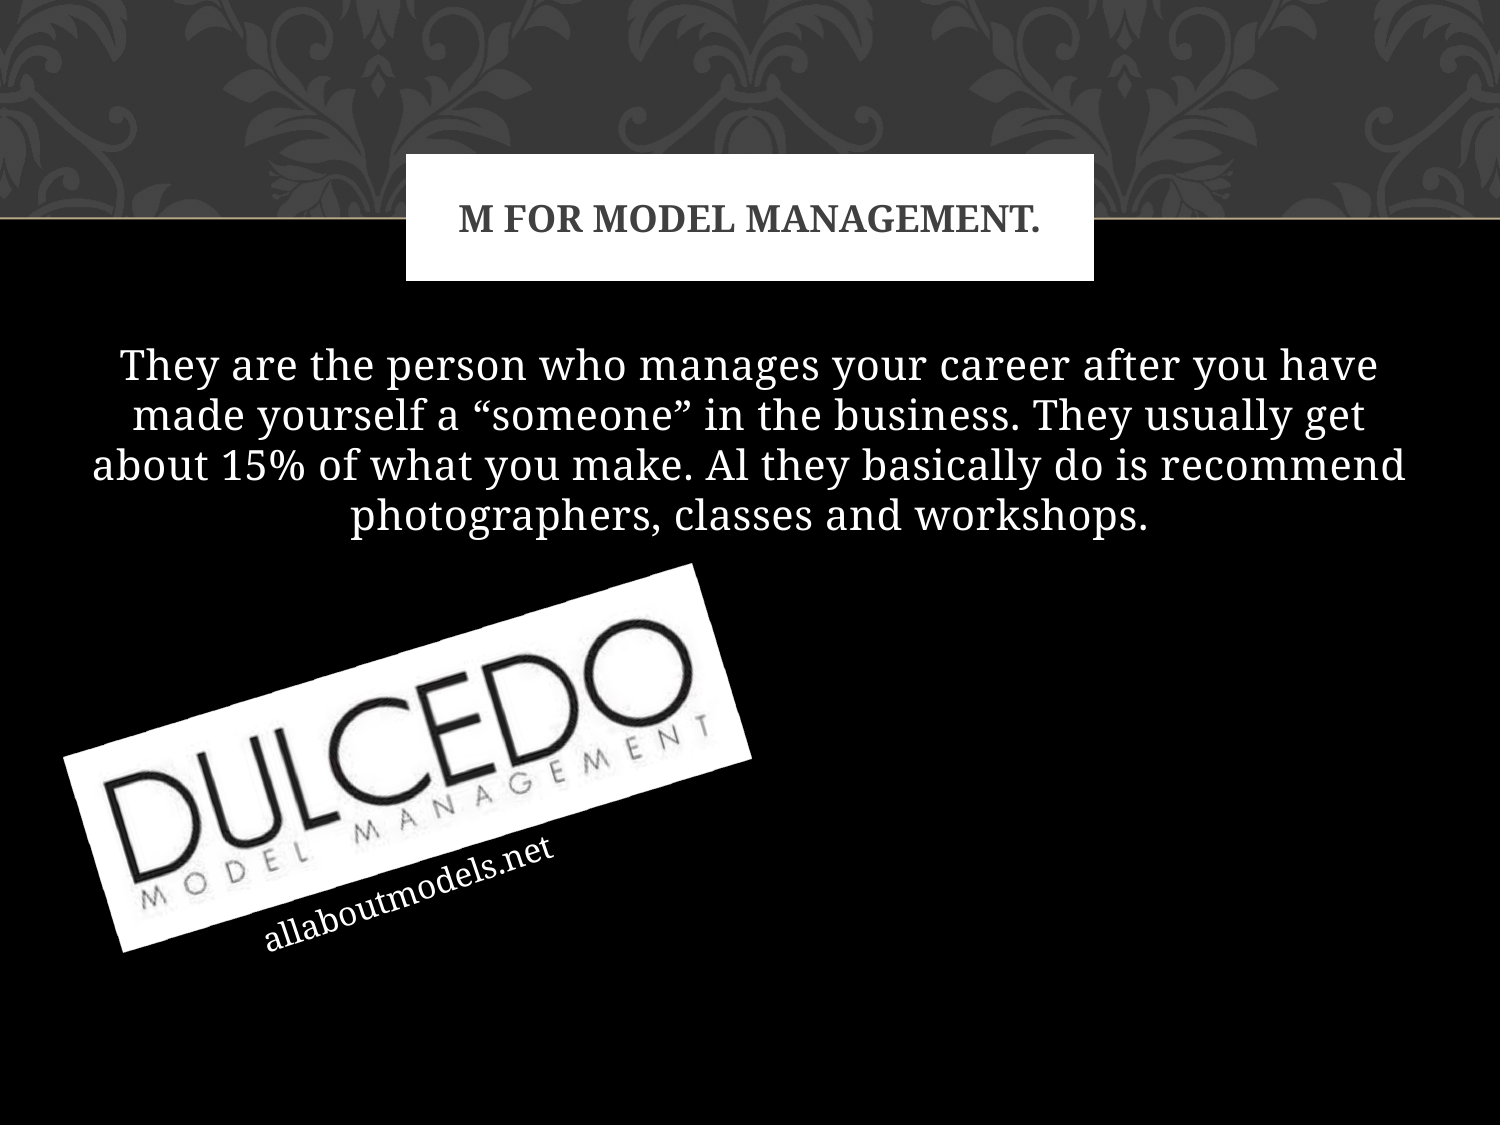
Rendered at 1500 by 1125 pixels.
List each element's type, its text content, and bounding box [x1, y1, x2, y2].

list They are the person who manages your career after you have made yourself a “someone” in the business. They usually get about 15% of what you make. Al they basically do is recommend photographers, classes and workshops. [75, 331, 1425, 1000]
text_box allaboutmodels.net [240, 873, 549, 972]
title M for Model Management. [406, 154, 1094, 281]
picture [64, 564, 751, 952]
